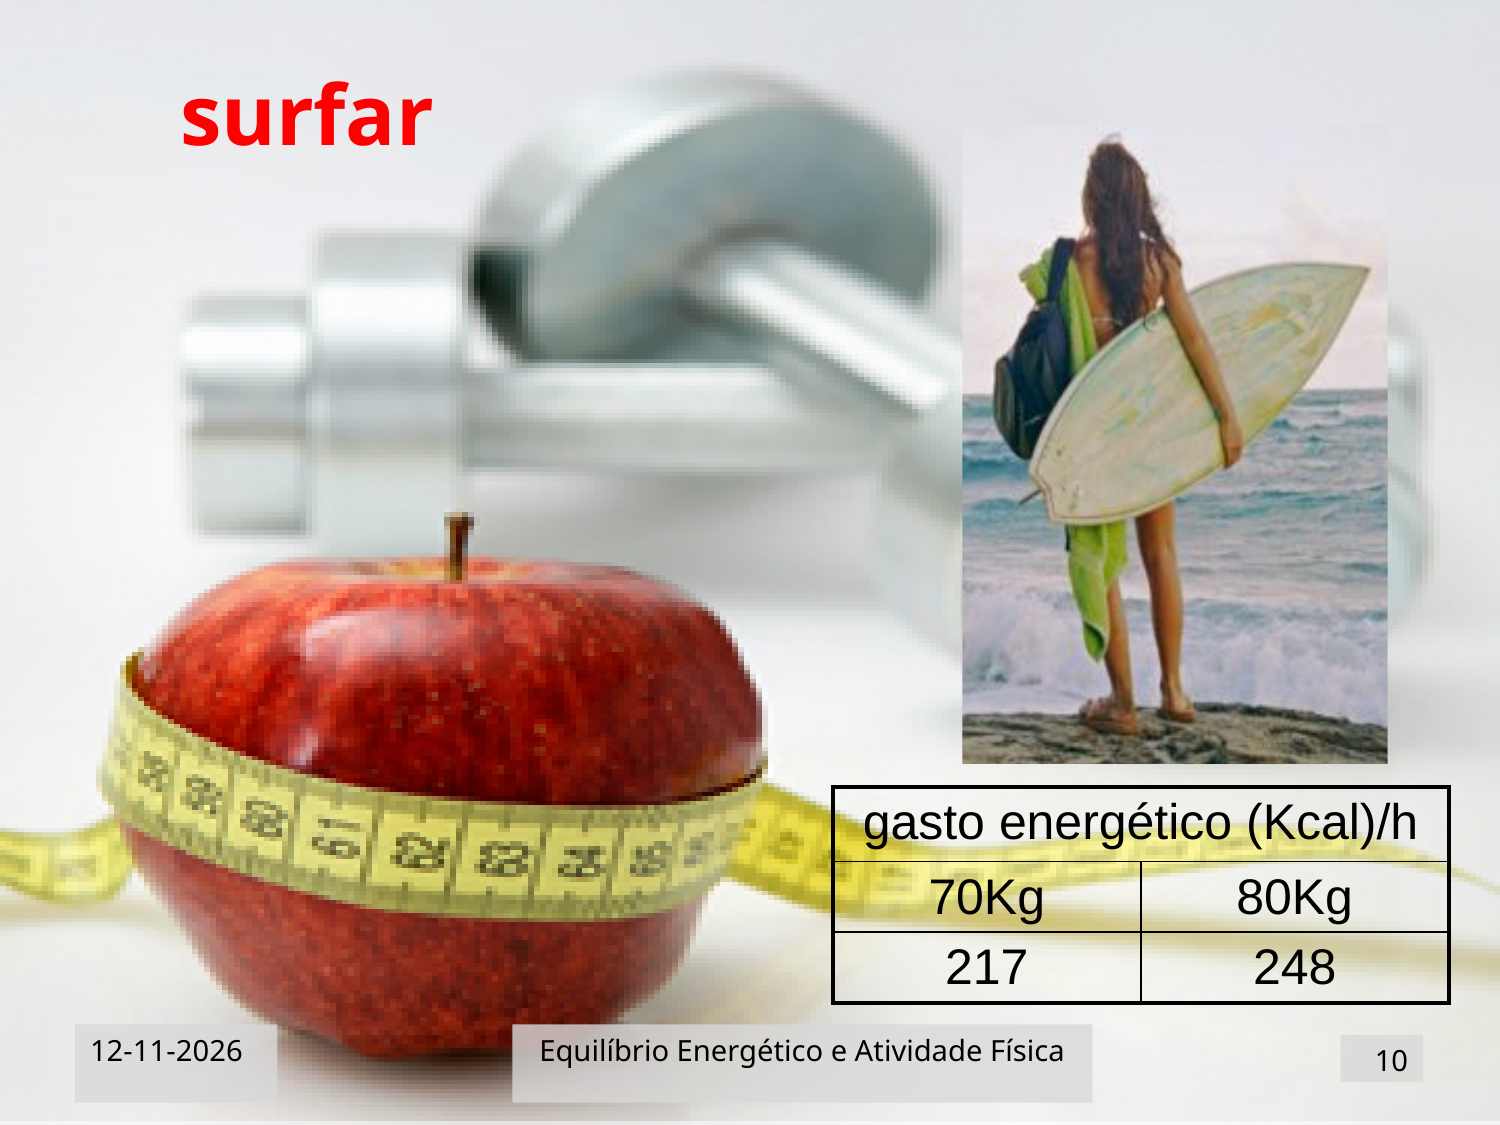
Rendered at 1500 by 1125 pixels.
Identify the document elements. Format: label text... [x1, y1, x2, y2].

table_cell 217 [835, 933, 1140, 1001]
table_header gasto energético (Kcal)/h [835, 789, 1447, 861]
table_cell 70Kg [835, 862, 1140, 931]
slide_number 10 [1340, 1034, 1424, 1083]
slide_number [74, 1024, 278, 1103]
table_cell 248 [1142, 933, 1447, 1001]
footer Equilíbrio Energético e Atividade Física [512, 1024, 1093, 1103]
title surfar [76, 54, 538, 171]
table_cell 80Kg [1142, 862, 1447, 931]
picture [0, 0, 1500, 1125]
